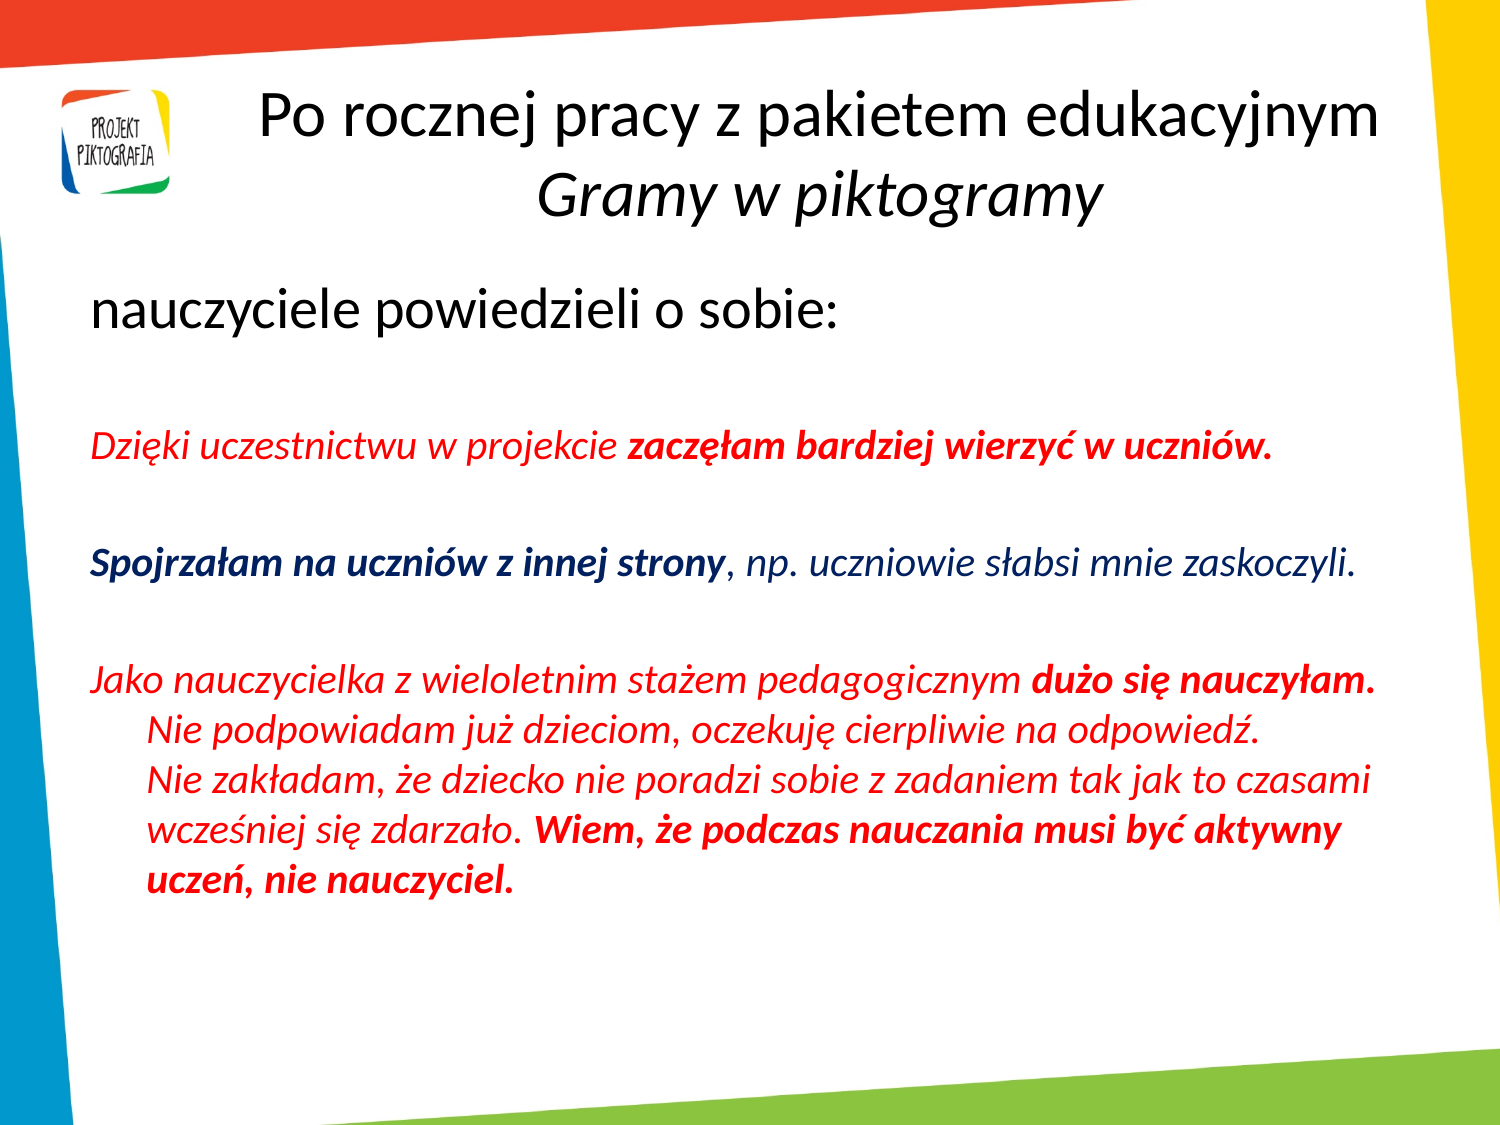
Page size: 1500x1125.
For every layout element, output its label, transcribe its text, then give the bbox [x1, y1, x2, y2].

title Po rocznej pracy z pakietem edukacyjnym Gramy w piktogramy [229, 55, 1426, 244]
picture [0, 0, 1500, 1125]
list nauczyciele powiedzieli o sobie: Dzięki uczestnictwu w projekcie zaczęłam bardziej wierzyć w uczniów. Spojrzałam na uczniów z innej strony, np. uczniowie słabsi mnie zaskoczyli. Jako nauczycielka z wieloletnim stażem pedagogicznym dużo się nauczyłam. Nie podpowiadam już dzieciom, oczekuję cierpliwie na odpowiedź. Nie zakładam, że dziecko nie poradzi sobie z zadaniem tak jak to czasami wcześniej się zdarzało. Wiem, że podczas nauczania musi być aktywny uczeń, nie nauczyciel. [74, 262, 1426, 1006]
